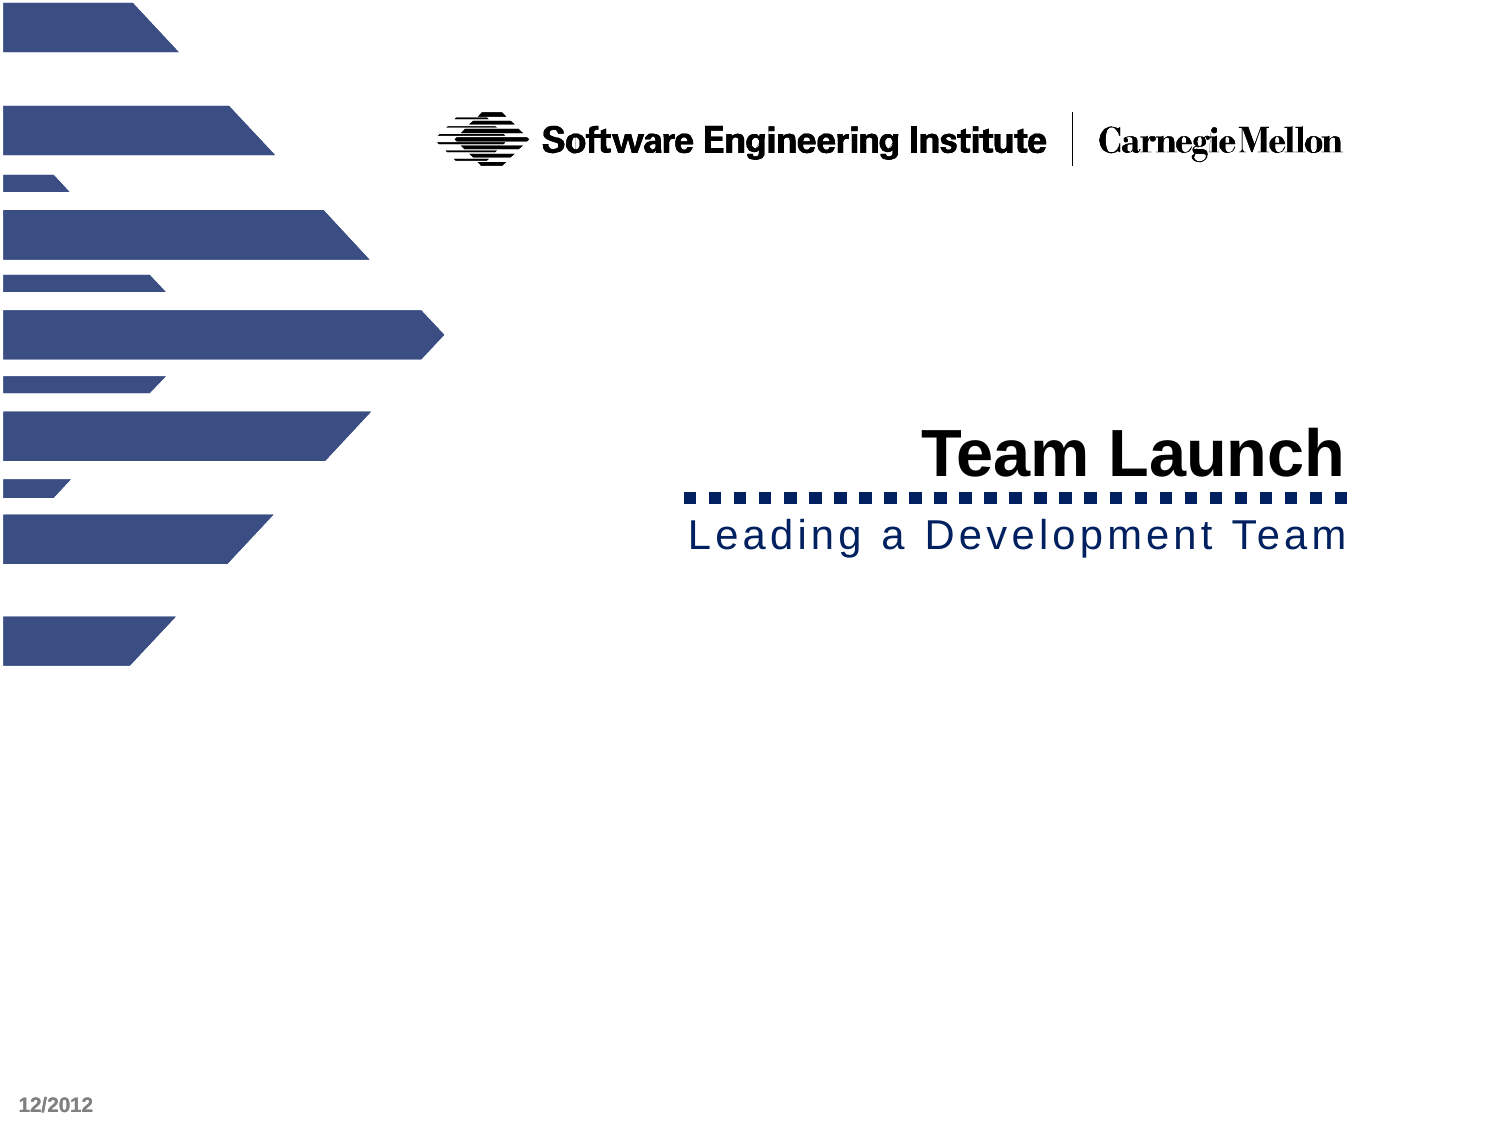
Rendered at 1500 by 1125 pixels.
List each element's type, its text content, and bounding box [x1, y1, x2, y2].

text_box Team Launch [906, 401, 1361, 497]
text_box Leading a Development Team [649, 518, 1347, 559]
